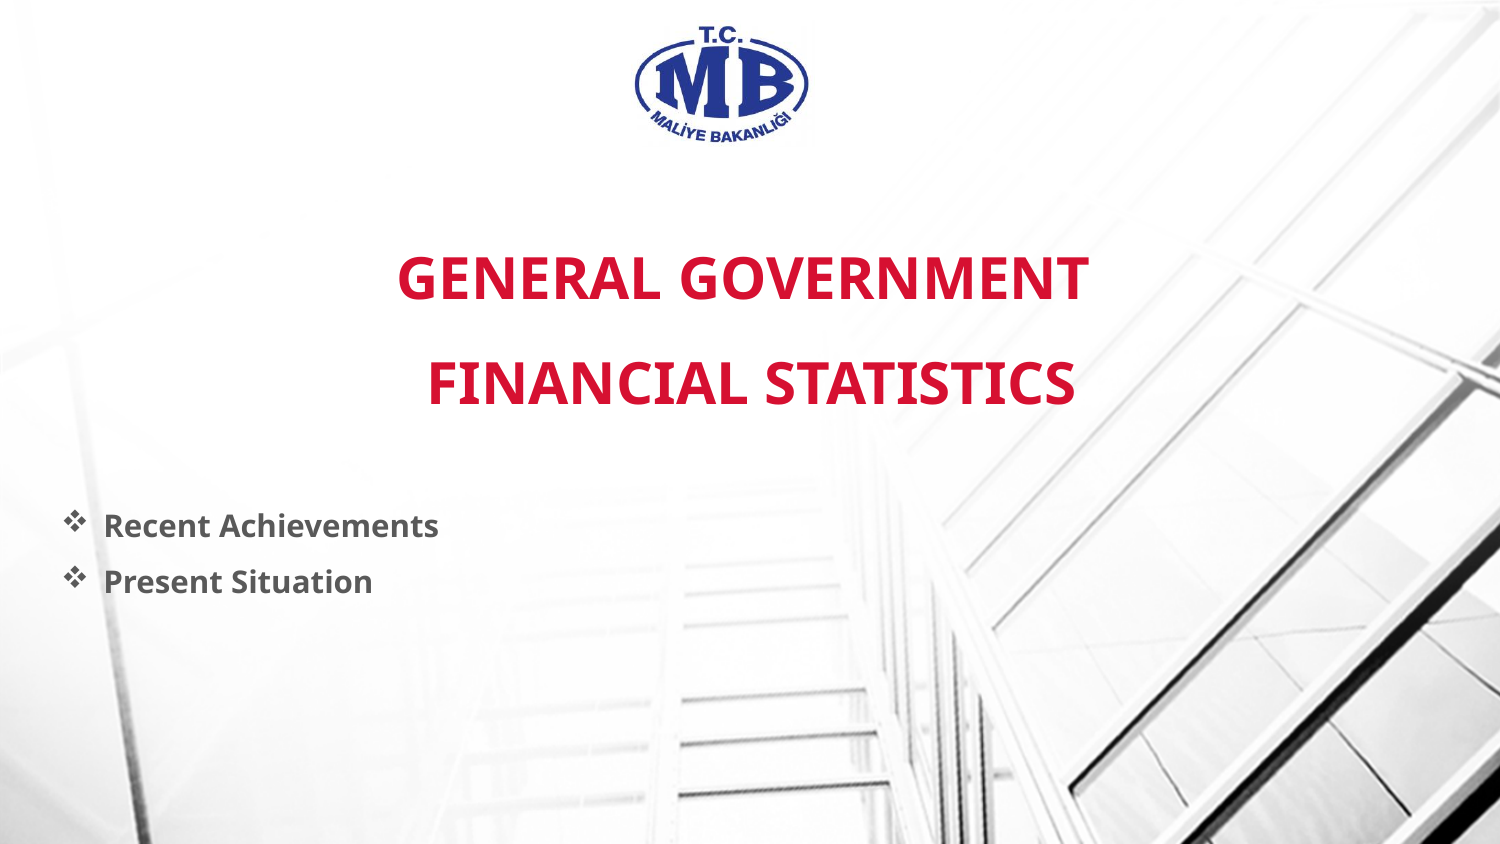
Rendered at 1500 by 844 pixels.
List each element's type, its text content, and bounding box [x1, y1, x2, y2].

title GENERAL GOVERNMENT FINANCIAL STATISTICS [53, 232, 1450, 422]
text_box Recent Achievements Present Situation [49, 390, 1105, 844]
picture [0, 0, 1500, 844]
